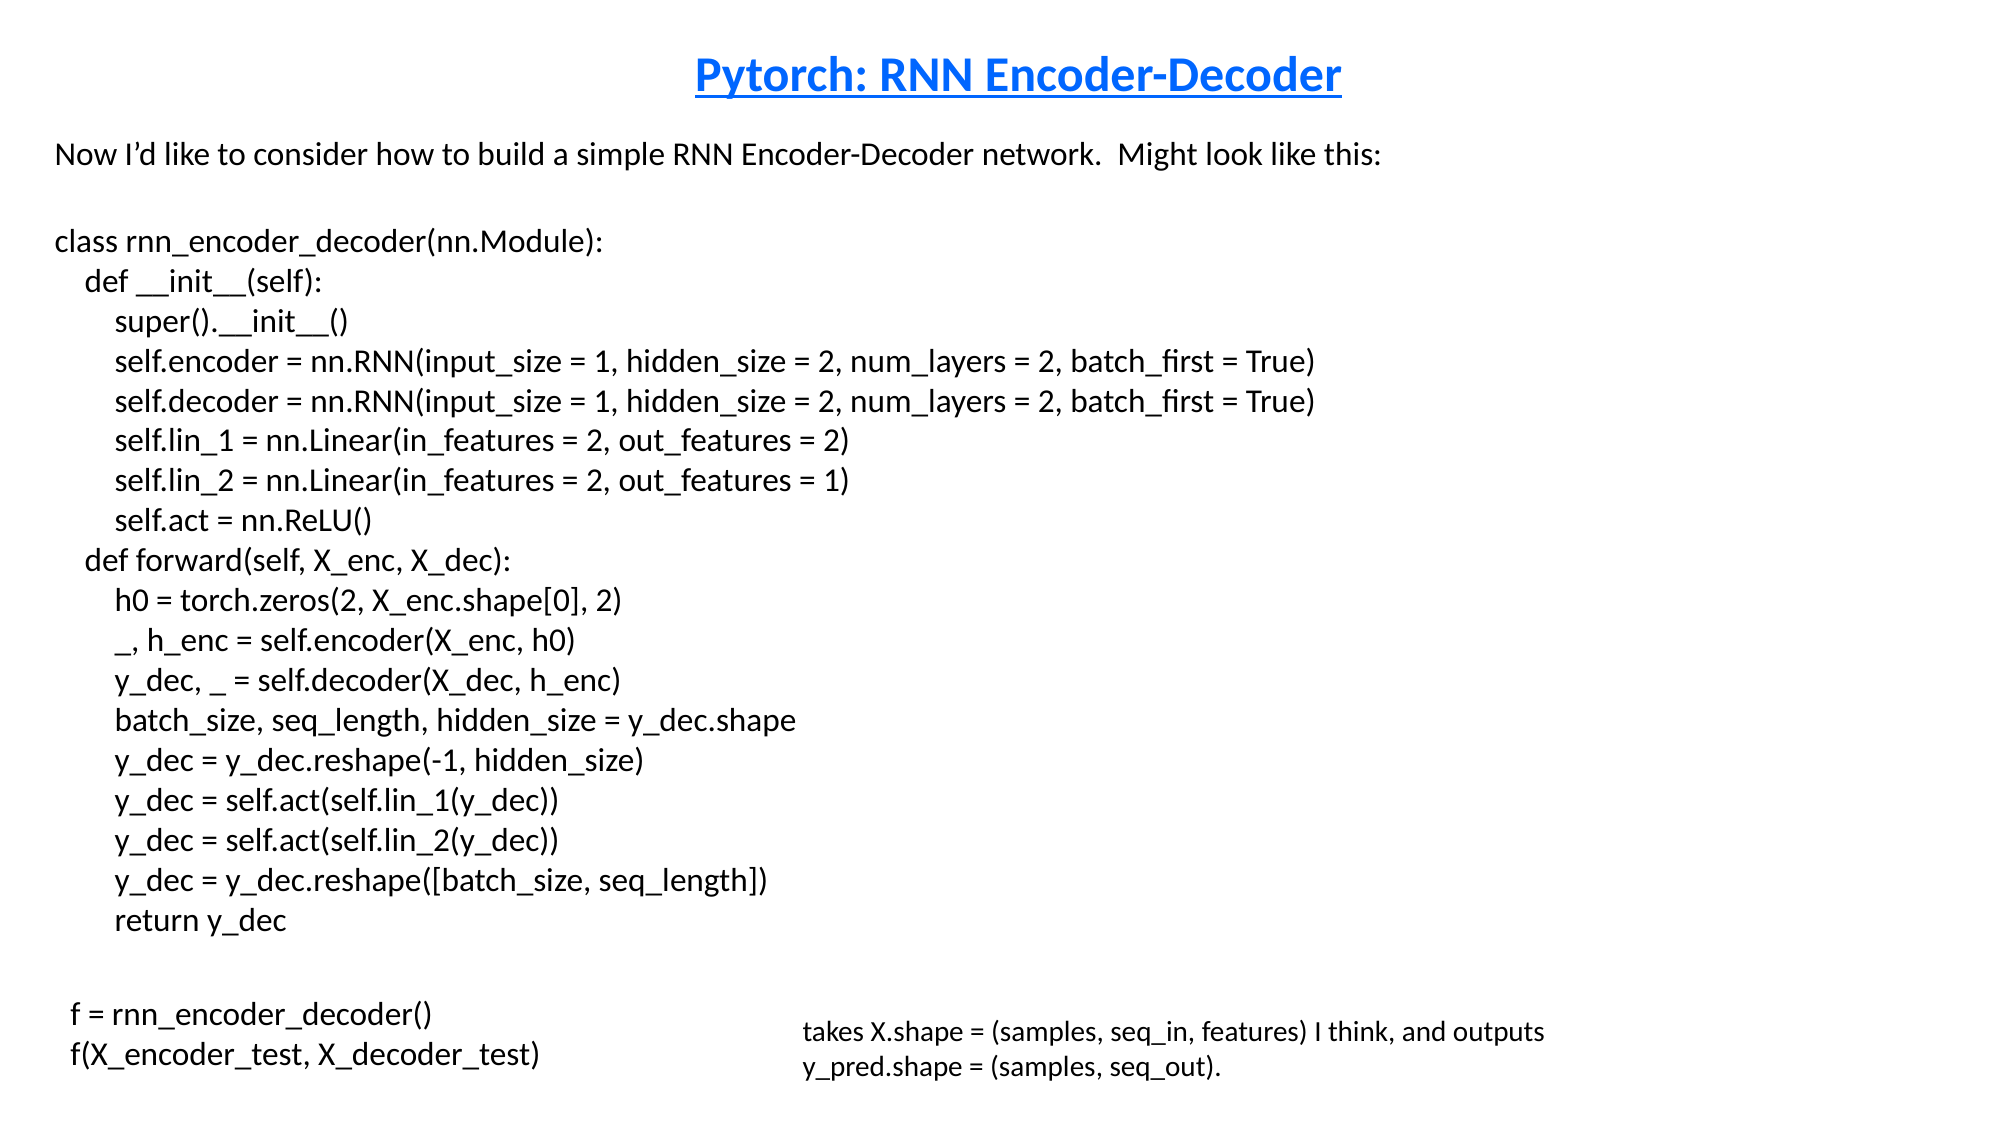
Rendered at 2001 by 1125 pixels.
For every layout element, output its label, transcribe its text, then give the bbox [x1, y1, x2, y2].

text_box f = rnn_encoder_decoder() f(X_encoder_test, X_decoder_test) [55, 984, 650, 1080]
text_box takes X.shape = (samples, seq_in, features) I think, and outputs y_pred.shape = (samples, seq_out). [787, 1004, 1576, 1090]
text_box Now I’d like to consider how to build a simple RNN Encoder-Decoder network. Might look like this: [39, 125, 1480, 180]
text_box class rnn_encoder_decoder(nn.Module): def __init__(self): super().__init__() self.encoder = nn.RNN(input_size = 1, hidden_size = 2, num_layers = 2, batch_first = True) self.decoder = nn.RNN(input_size = 1, hidden_size = 2, num_layers = 2, batch_first = True) self.lin_1 = nn.Linear(in_features = 2, out_features = 2) self.lin_2 = nn.Linear(in_features = 2, out_features = 1) self.act = nn.ReLU() def forward(self, X_enc, X_dec): h0 = torch.zeros(2, X_enc.shape[0], 2) _, h_enc = self.encoder(X_enc, h0) y_dec, _ = self.decoder(X_dec, h_enc) batch_size, seq_length, hidden_size = y_dec.shape y_dec = y_dec.reshape(-1, hidden_size) y_dec = self.act(self.lin_1(y_dec)) y_dec = self.act(self.lin_2(y_dec)) y_dec = y_dec.reshape([batch_size, seq_length]) return y_dec [39, 211, 1361, 945]
text_box Pytorch: RNN Encoder-Decoder [680, 34, 1358, 110]
